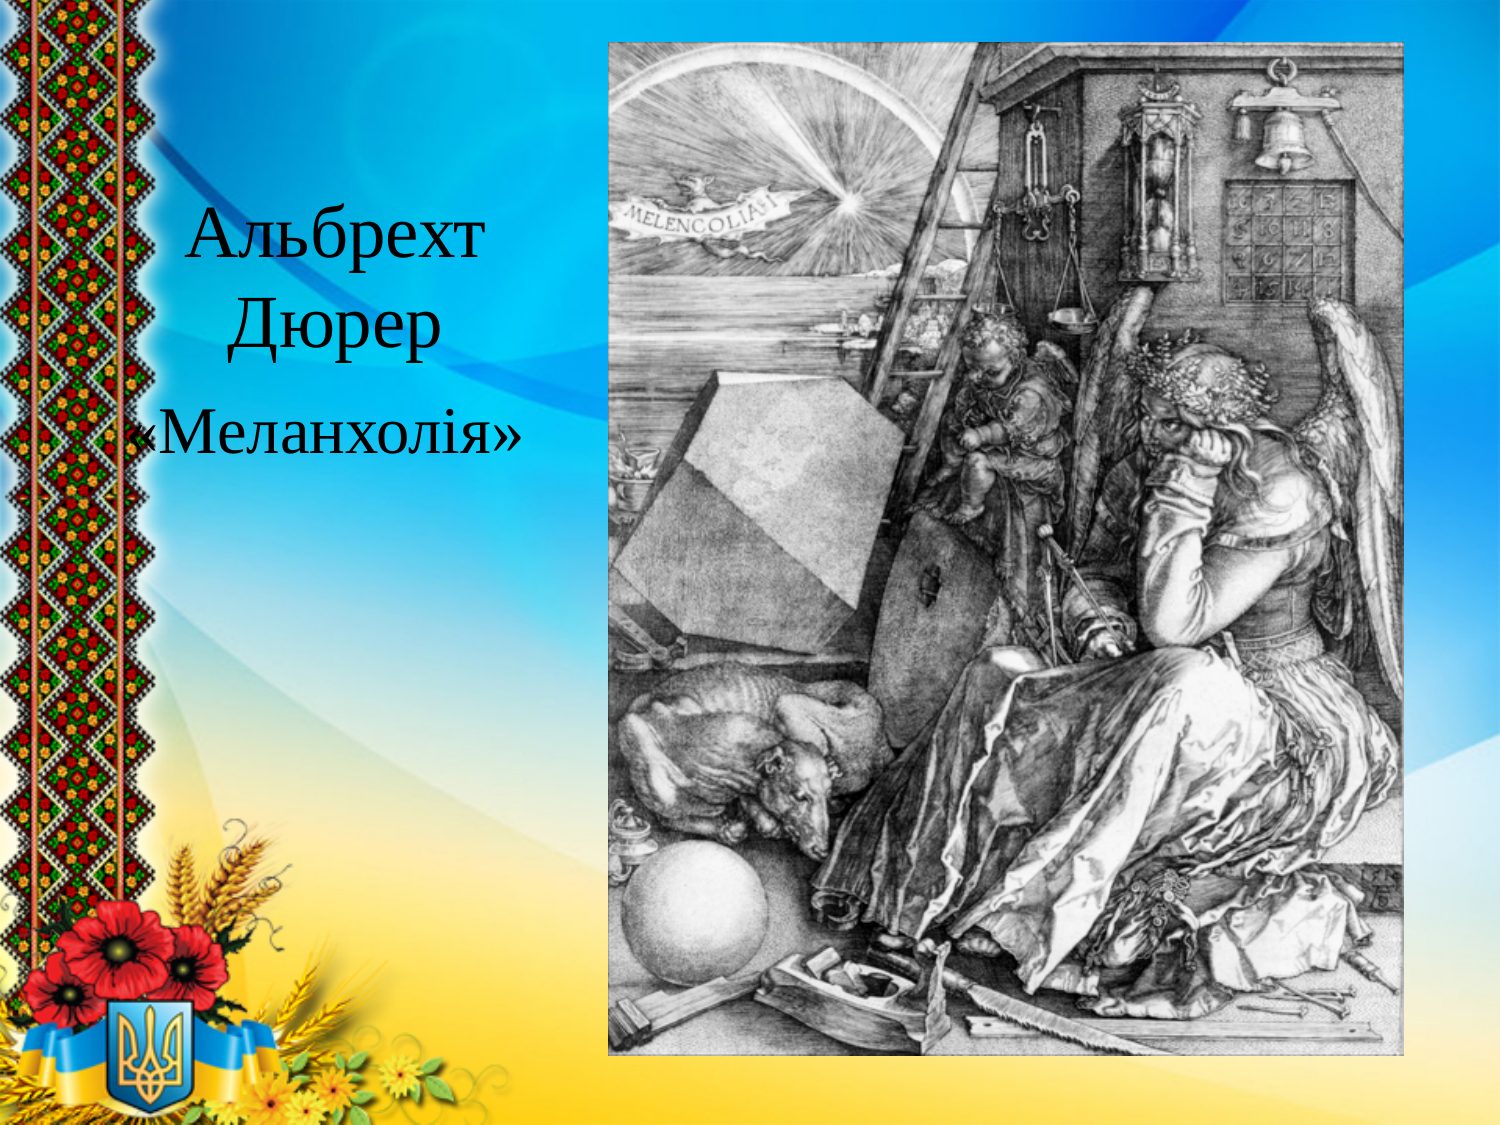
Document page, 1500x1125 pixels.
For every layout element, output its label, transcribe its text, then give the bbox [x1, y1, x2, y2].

title Альбрехт Дюрер «Меланхолія» [74, 44, 597, 610]
picture [0, 0, 1500, 1125]
